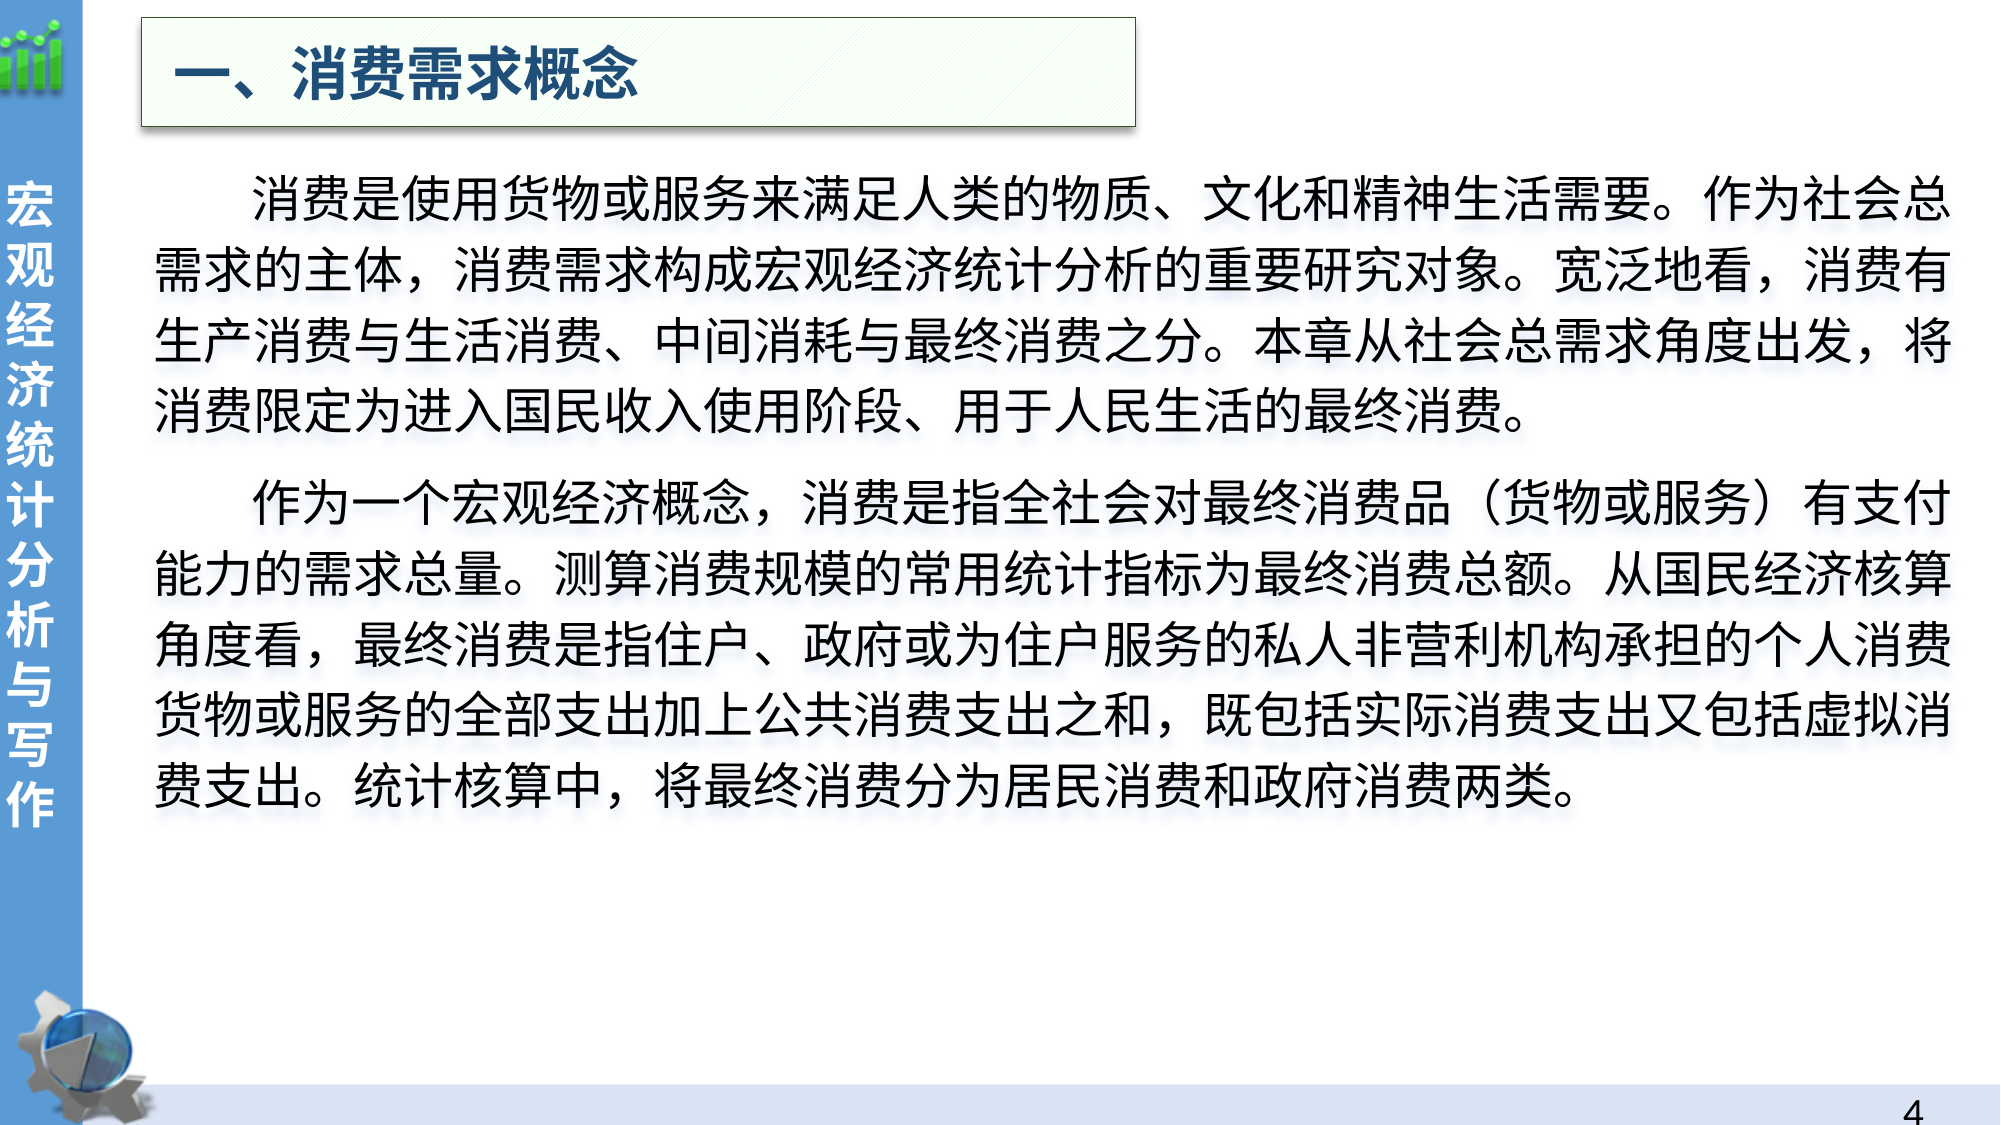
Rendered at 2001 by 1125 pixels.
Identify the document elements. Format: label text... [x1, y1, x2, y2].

picture [0, 0, 2001, 1125]
list 消费是使用货物或服务来满足人类的物质、文化和精神生活需要。作为社会总需求的主体，消费需求构成宏观经济统计分析的重要研究对象。宽泛地看，消费有生产消费与生活消费、中间消耗与最终消费之分。本章从社会总需求角度出发，将消费限定为进入国民收入使用阶段、用于人民生活的最终消费。 作为一个宏观经济概念，消费是指全社会对最终消费品（货物或服务）有支付能力的需求总量。测算消费规模的常用统计指标为最终消费总额。从国民经济核算角度看，最终消费是指住户、政府或为住户服务的私人非营利机构承担的个人消费货物或服务的全部支出加上公共消费支出之和，既包括实际消费支出又包括虚拟消费支出。统计核算中，将最终消费分为居民消费和政府消费两类。 [100, 149, 1969, 955]
slide_number 3 [1786, 1085, 1940, 1125]
text_box 一、消费需求概念 [141, 17, 1136, 127]
